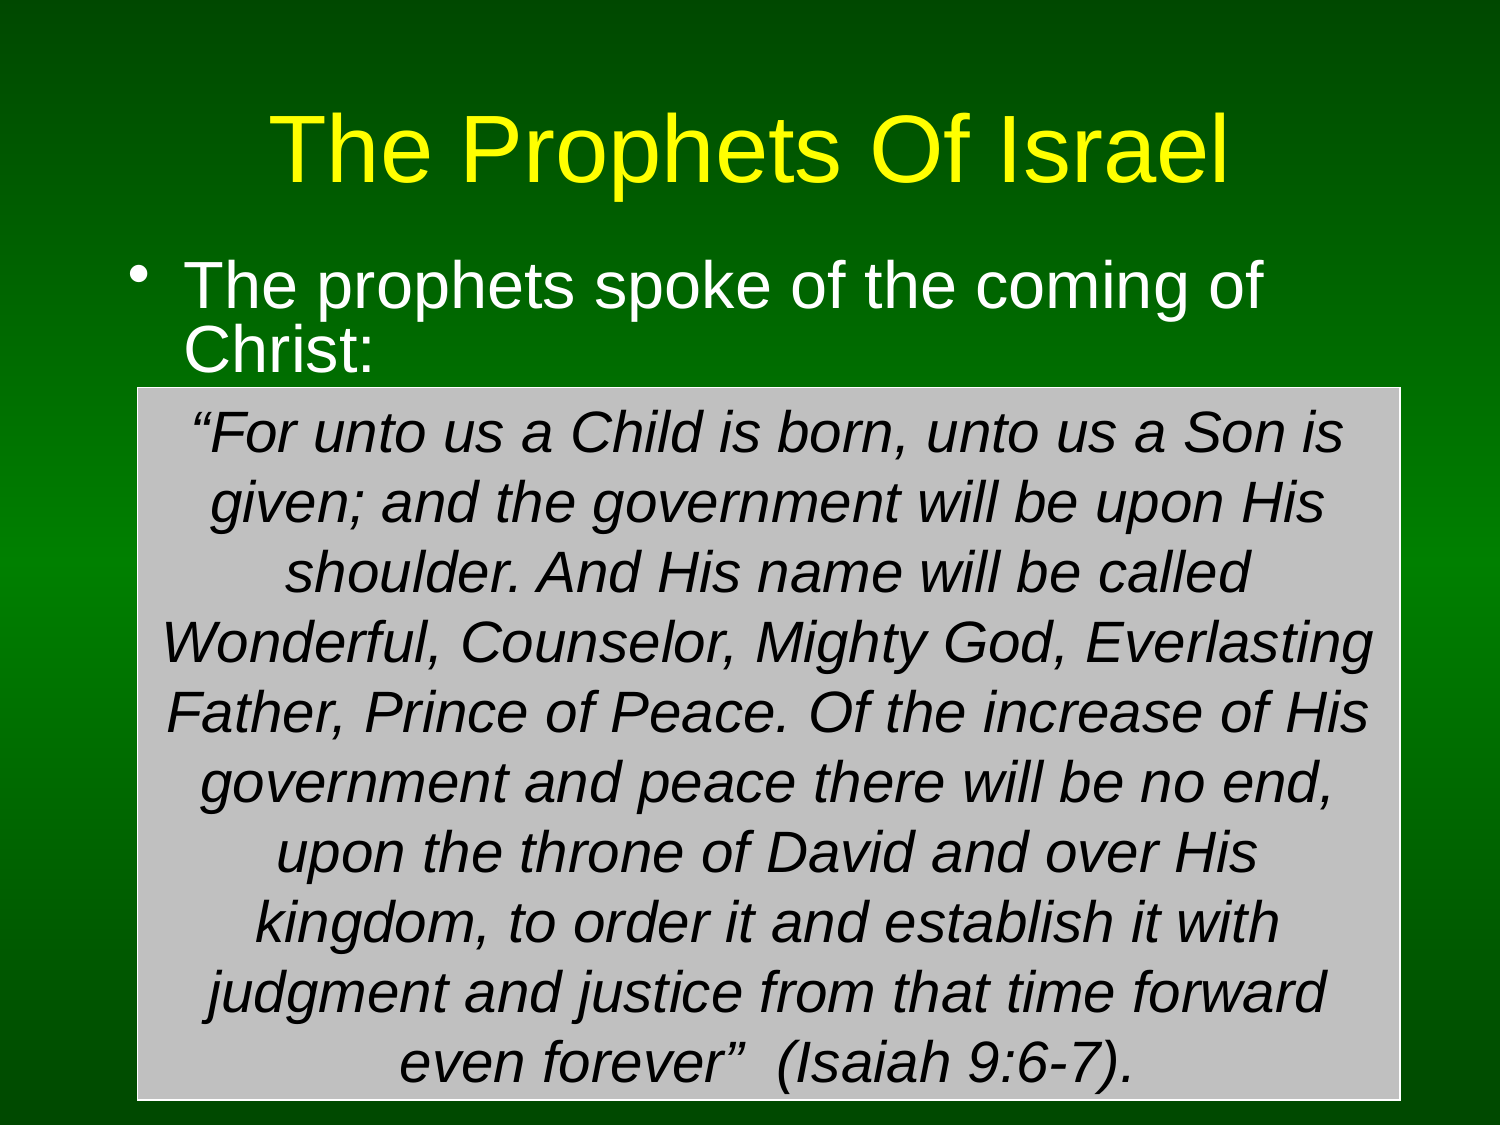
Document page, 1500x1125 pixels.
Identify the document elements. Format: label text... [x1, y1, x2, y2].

text_box “For unto us a Child is born, unto us a Son is given; and the government will be upon His shoulder. And His name will be called Wonderful, Counselor, Mighty God, Everlasting Father, Prince of Peace. Of the increase of His government and peace there will be no end, upon the throne of David and over His kingdom, to order it and establish it with judgment and justice from that time forward even forever” (Isaiah 9:6-7). [137, 387, 1400, 1100]
title The Prophets Of Israel [37, 50, 1463, 238]
list The prophets spoke of the coming of Christ: [112, 249, 1438, 388]
